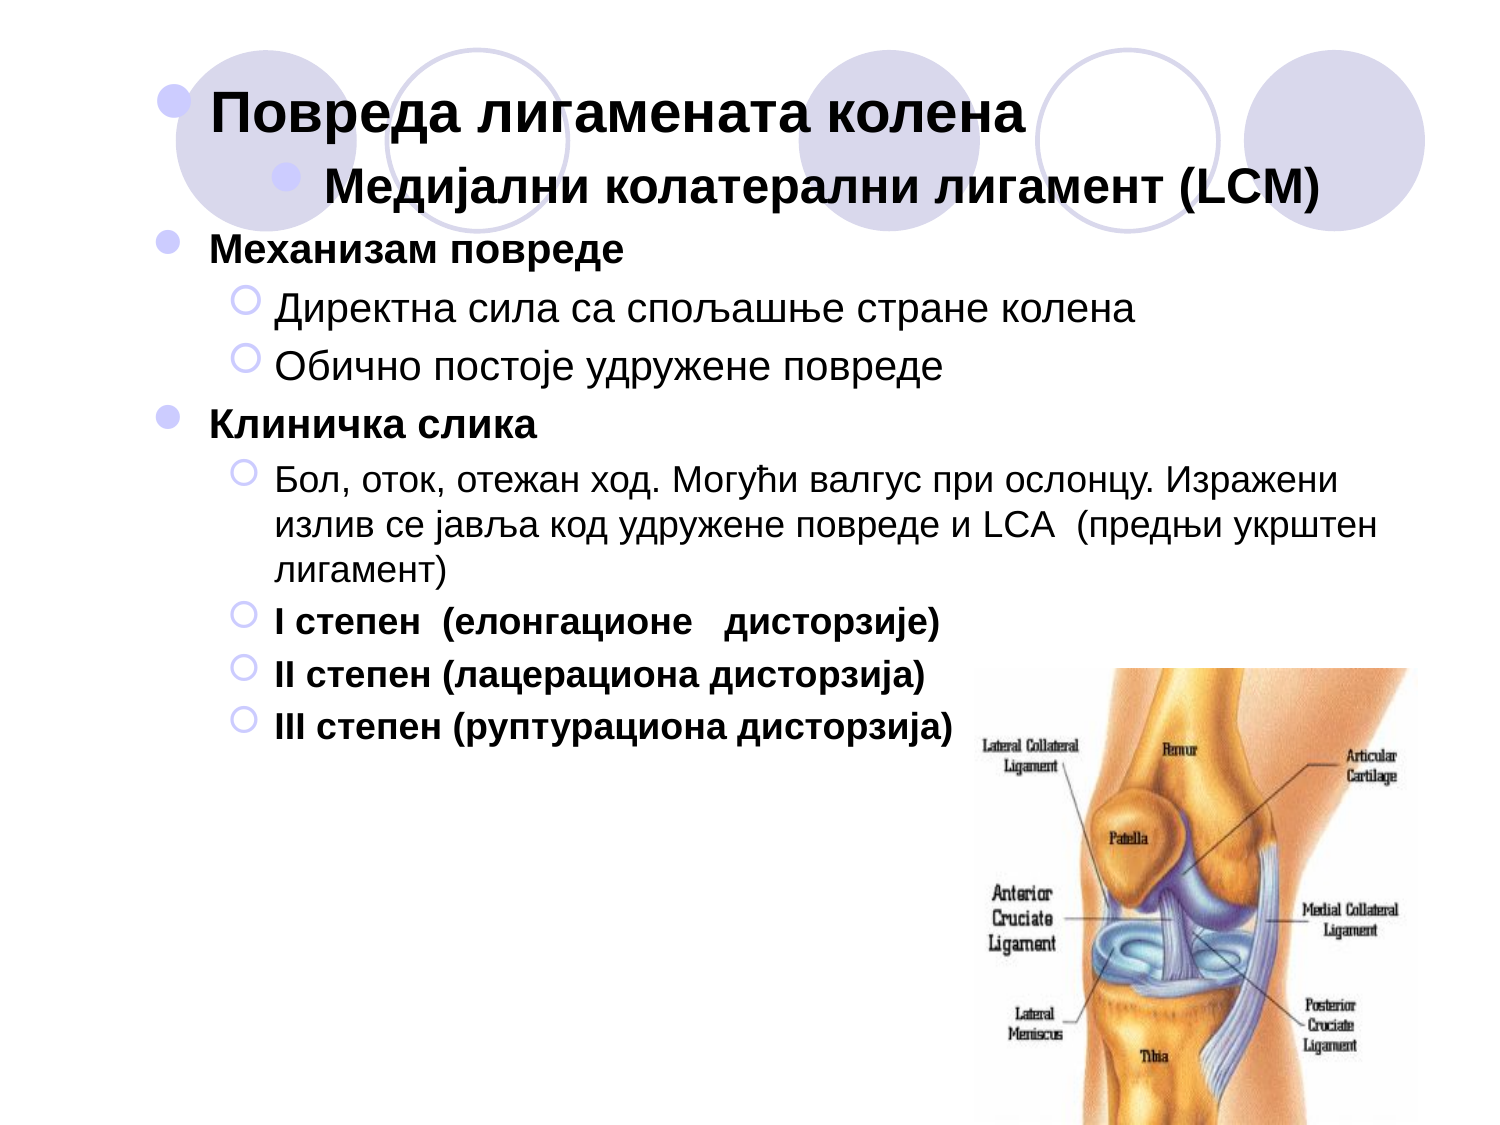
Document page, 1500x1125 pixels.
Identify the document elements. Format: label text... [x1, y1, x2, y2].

list Повреда лигамената колена Медијални колатерални лигамент (LCM) Механизам повреде Директна сила са спољашње стране колена Обично постоје удружене повреде Клиничка слика Бол, оток, отежан ход. Могући валгус при ослонцу. Изражени излив се јавља код удружене повреде и LCA (предњи укрштен лигамент) I степен (елонгационе дисторзије) II степен (лацерациона дисторзија) III степен (руптурациона дисторзија) [137, 66, 1451, 1000]
picture [974, 668, 1419, 1125]
